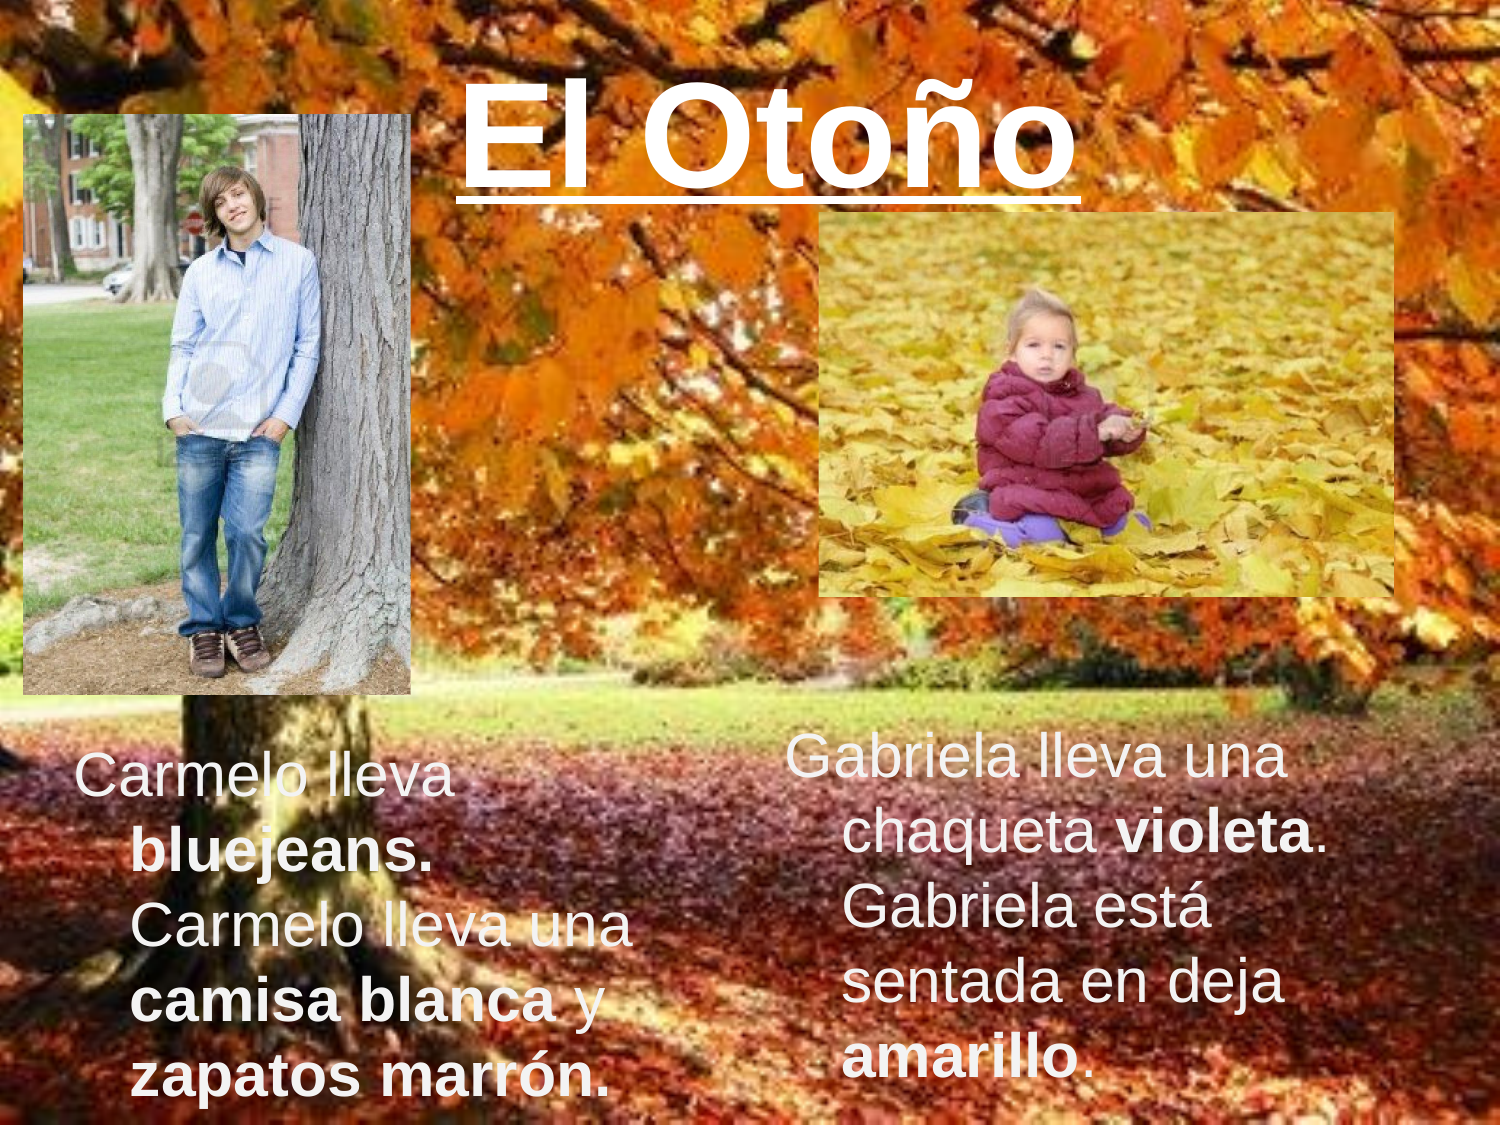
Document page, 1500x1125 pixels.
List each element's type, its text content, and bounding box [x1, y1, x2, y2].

list Gabriela lleva una chaqueta violeta. Gabriela está sentada en deja amarillo. [769, 262, 1425, 1105]
picture [0, 0, 1500, 1125]
text_box [818, 212, 1394, 597]
title El Otoño [75, 14, 1425, 233]
list Carmelo lleva bluejeans. Carmelo lleva una camisa blanca y zapatos marrón. [58, 456, 669, 1124]
text_box [23, 114, 411, 695]
